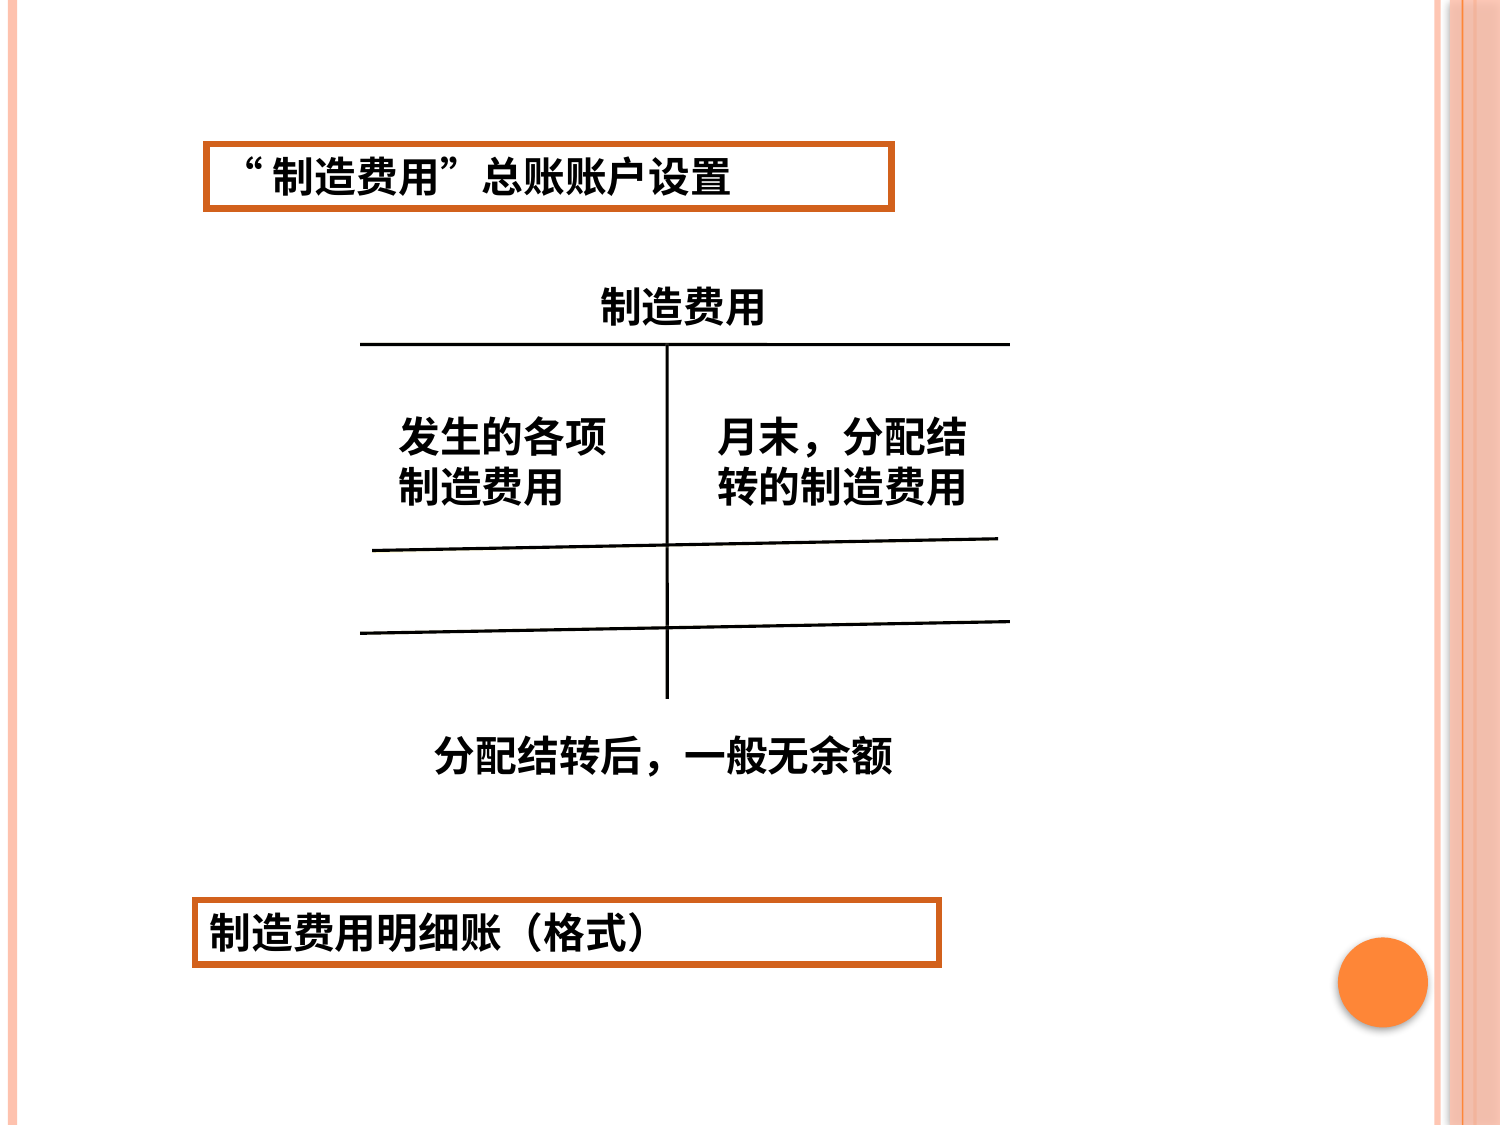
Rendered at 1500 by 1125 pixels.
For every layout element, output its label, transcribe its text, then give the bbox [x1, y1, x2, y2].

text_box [359, 343, 1011, 700]
text_box 分配结转后，一般无余额 [419, 722, 916, 788]
text_box “制造费用”总账账户设置 [206, 143, 892, 209]
text_box 制造费用明细账（格式） [194, 899, 939, 965]
text_box 制造费用 [537, 273, 821, 339]
